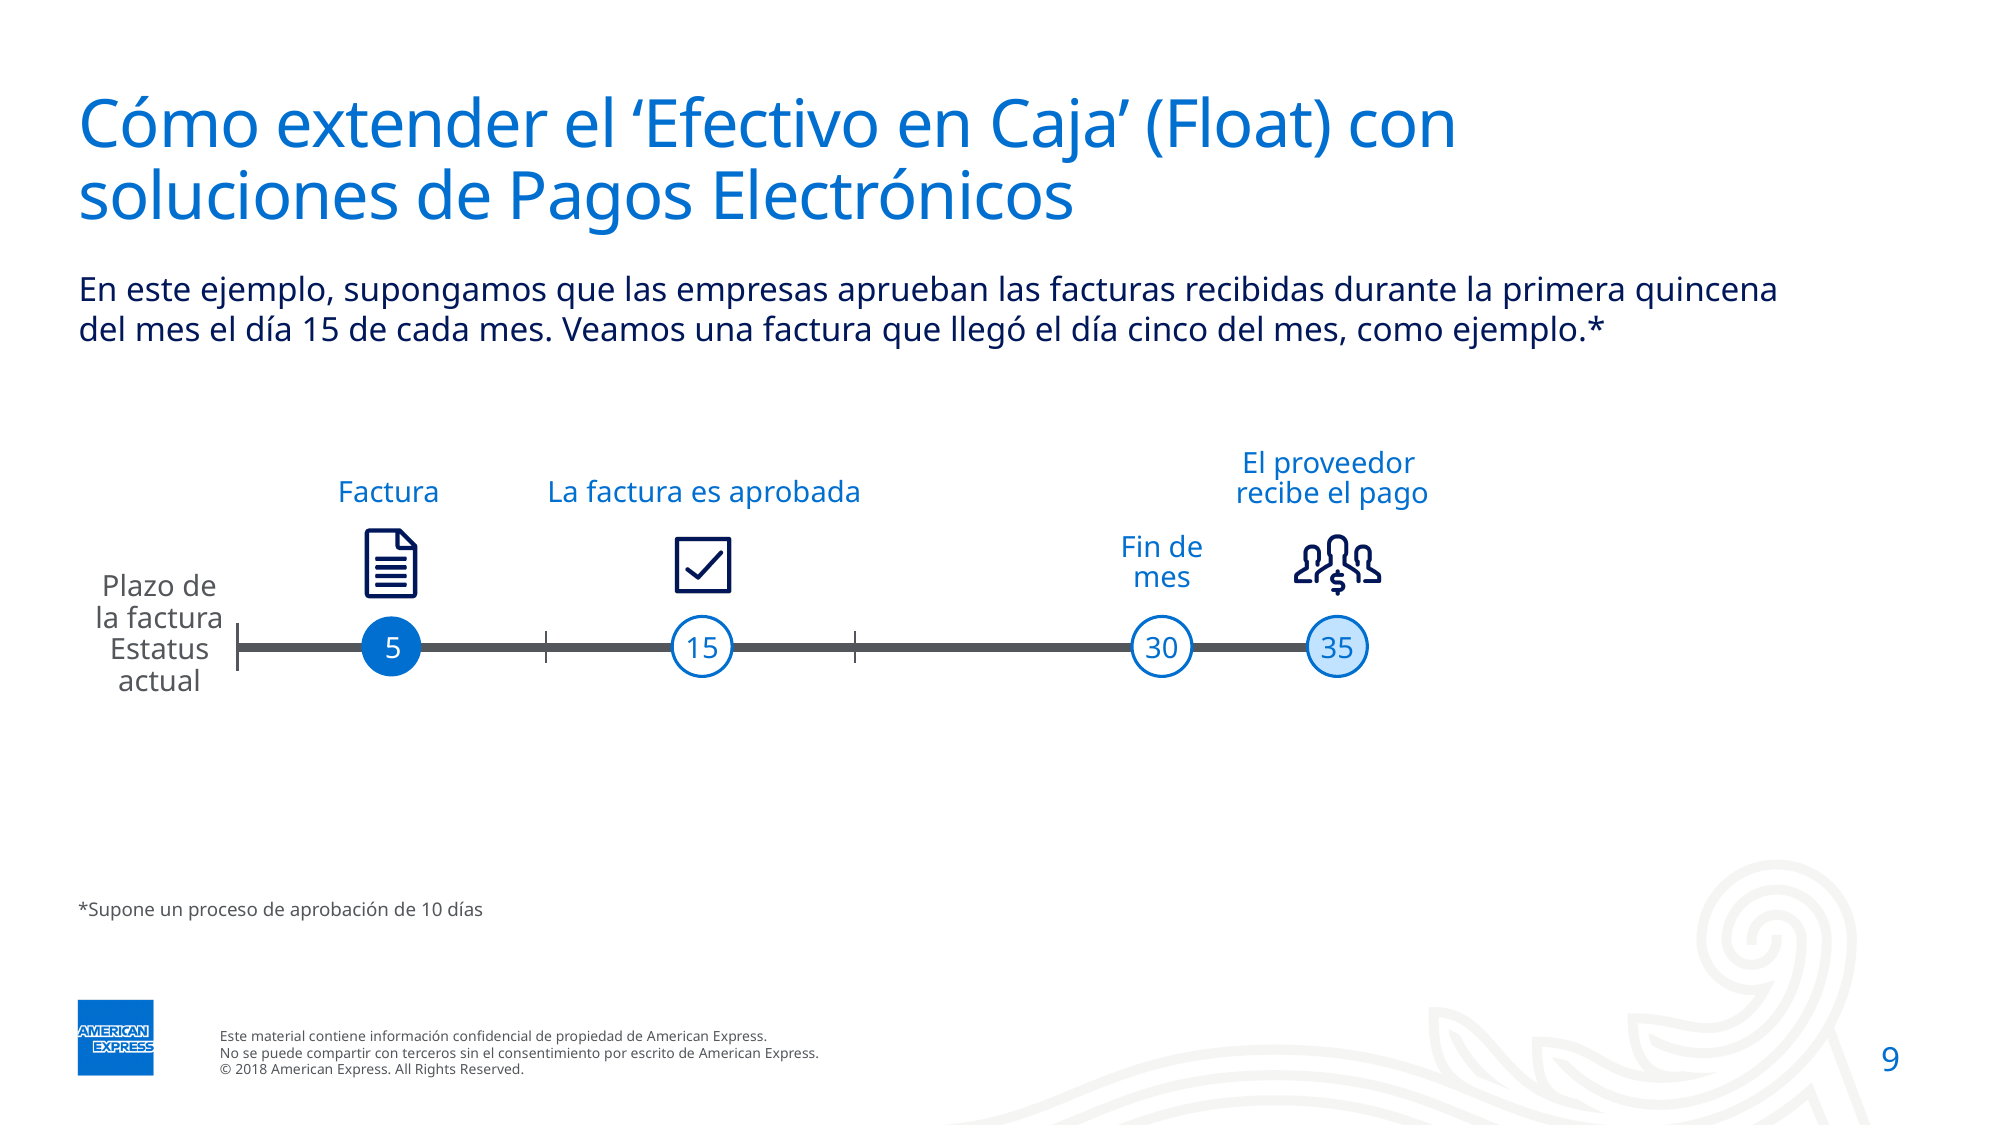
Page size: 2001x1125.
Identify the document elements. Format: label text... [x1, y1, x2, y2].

picture [672, 534, 734, 596]
text_box 35 [1307, 616, 1368, 677]
picture [65, 987, 166, 1088]
text_box Fin de mes [1104, 533, 1220, 594]
text_box Plazo de la factura Estatus actual [95, 571, 239, 705]
text_box 15 [672, 648, 733, 677]
title Cómo extender el ‘Efectivo en Caja’ (Float) con soluciones de Pagos Electrónicos [78, 90, 1678, 240]
text_box Factura [305, 473, 473, 509]
text_box *Supone un proceso de aprobación de 10 días [63, 890, 1517, 928]
text_box La factura es aprobada [514, 473, 895, 509]
text_box 30 [1132, 648, 1192, 677]
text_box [364, 528, 418, 599]
picture [1292, 520, 1383, 610]
list En este ejemplo, supongamos que las empresas aprueban las facturas recibidas durante la primera quincena del mes el día 15 de cada mes. Veamos una factura que llegó el día cinco del mes, como ejemplo.* [78, 265, 1800, 426]
text_box 30 [1131, 616, 1192, 647]
slide_number 9 [1800, 1033, 1900, 1084]
text_box 5 [361, 616, 422, 647]
text_box 15 [672, 616, 733, 647]
text_box 5 [361, 648, 422, 677]
text_box El proveedor recibe el pago [1180, 449, 1485, 510]
